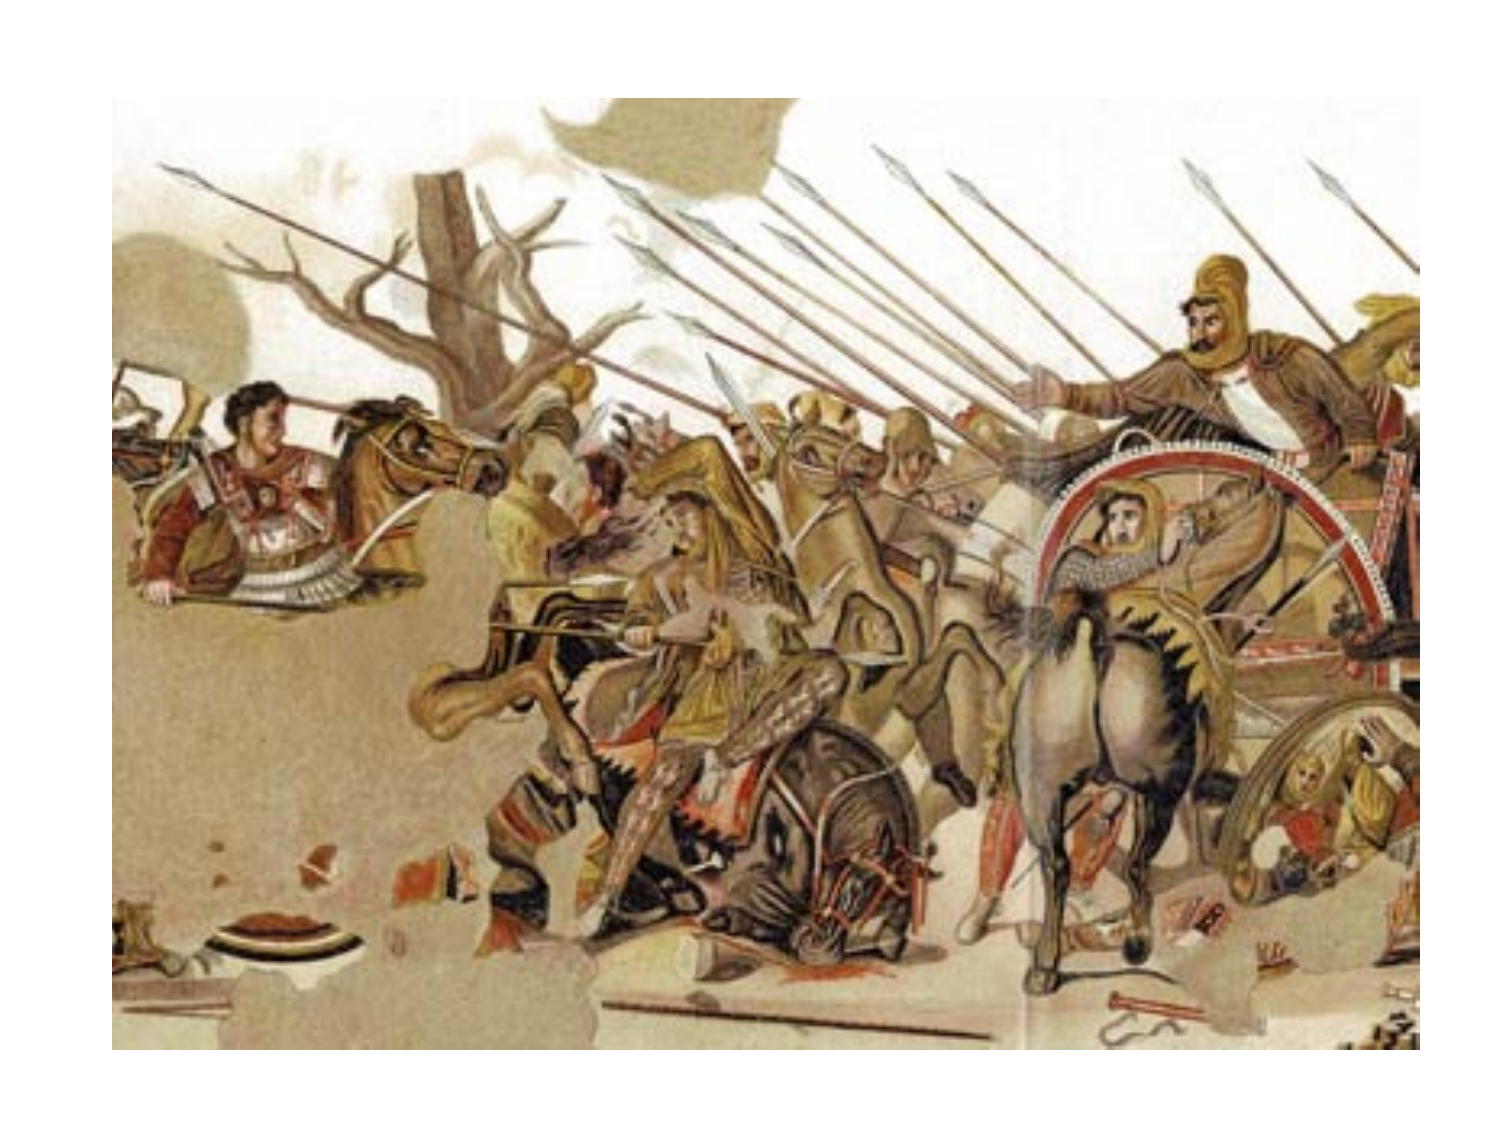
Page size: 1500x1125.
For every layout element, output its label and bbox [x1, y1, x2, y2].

picture [112, 97, 1420, 1051]
